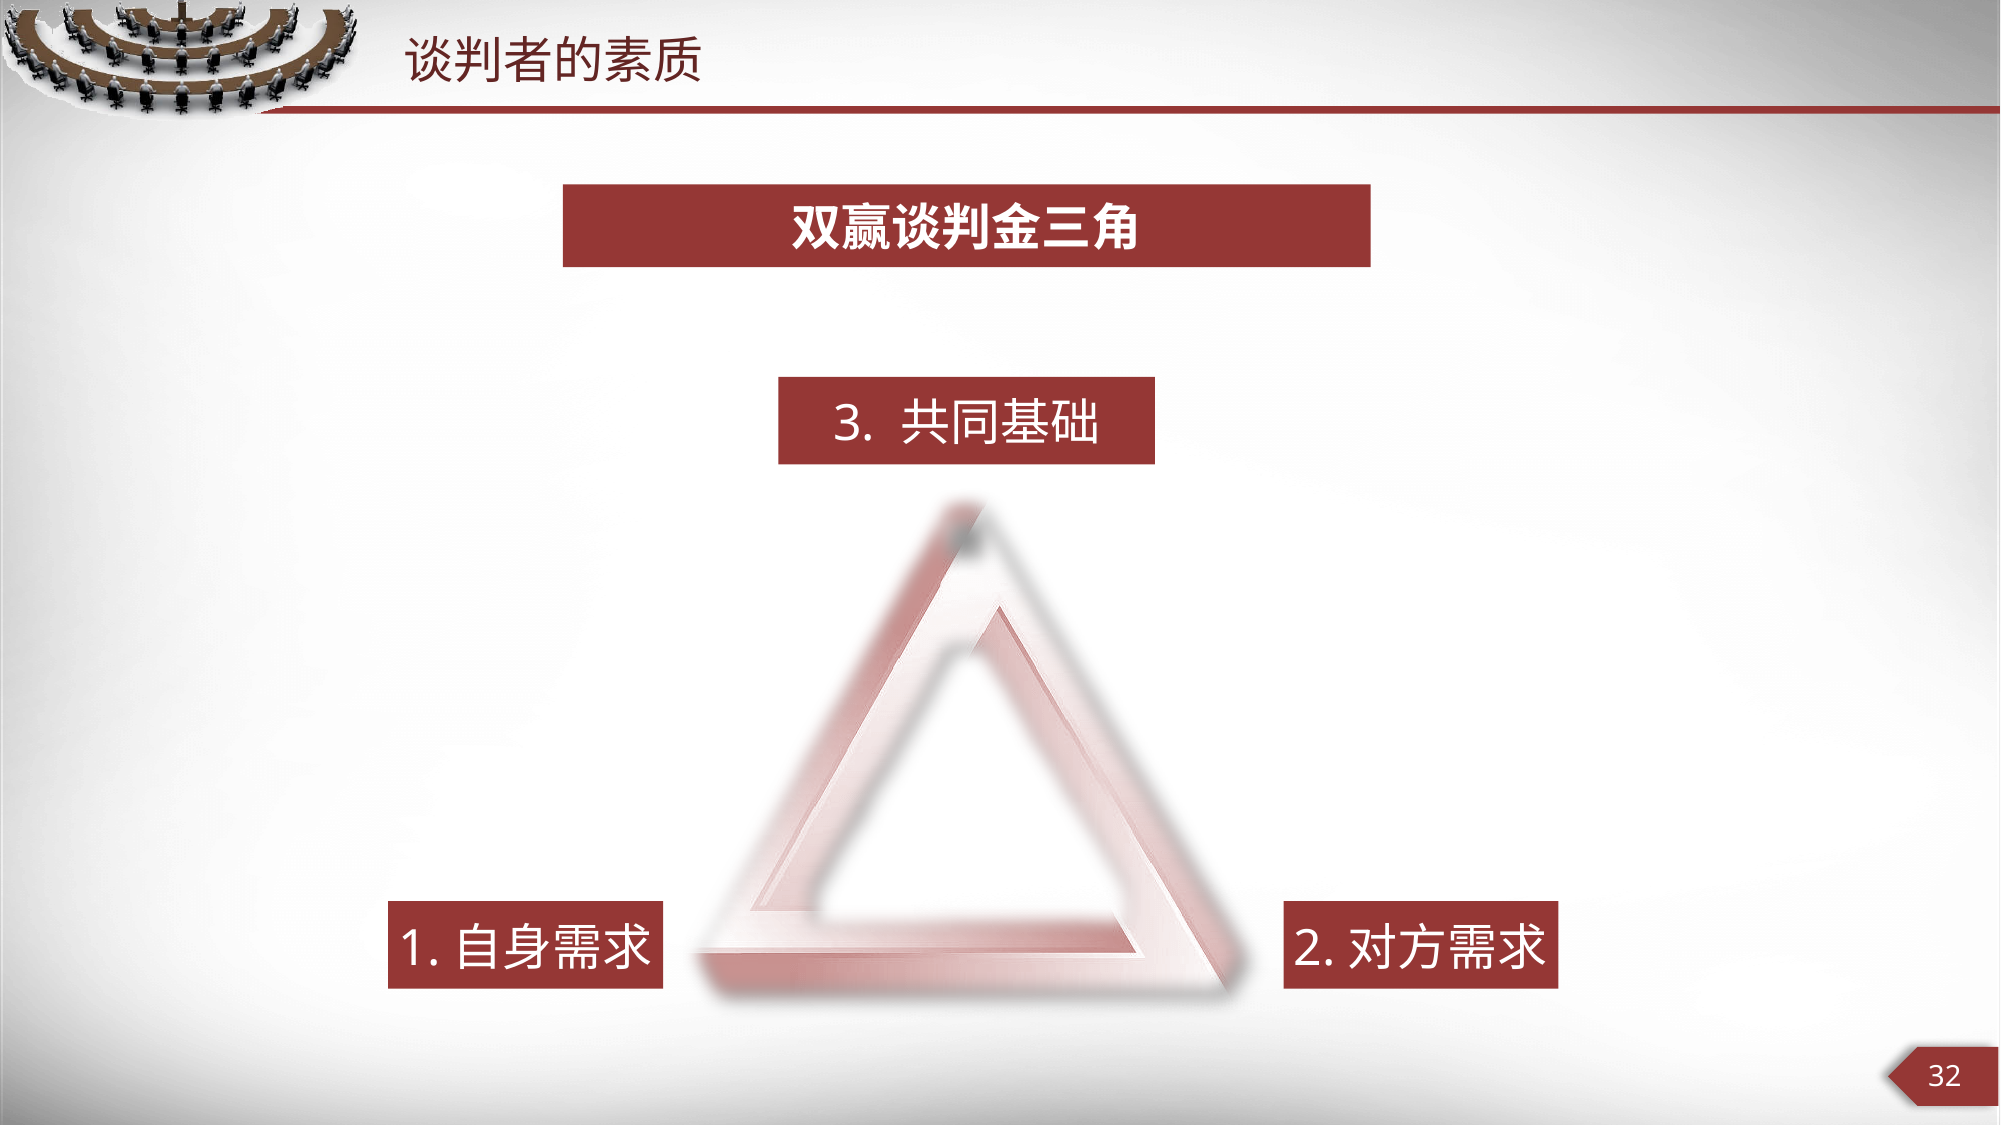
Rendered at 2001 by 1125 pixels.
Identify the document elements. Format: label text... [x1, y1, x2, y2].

text_box 3. 共同基础 [778, 376, 1155, 419]
text_box 1.自身需求 [388, 901, 557, 989]
text_box 2.对方需求 [1324, 901, 1559, 989]
list 谈判者的素质 [388, 11, 1074, 107]
text_box 双赢谈判金三角 [562, 184, 1371, 268]
slide_number 32 [1889, 1046, 2000, 1107]
picture [0, 0, 2001, 1125]
